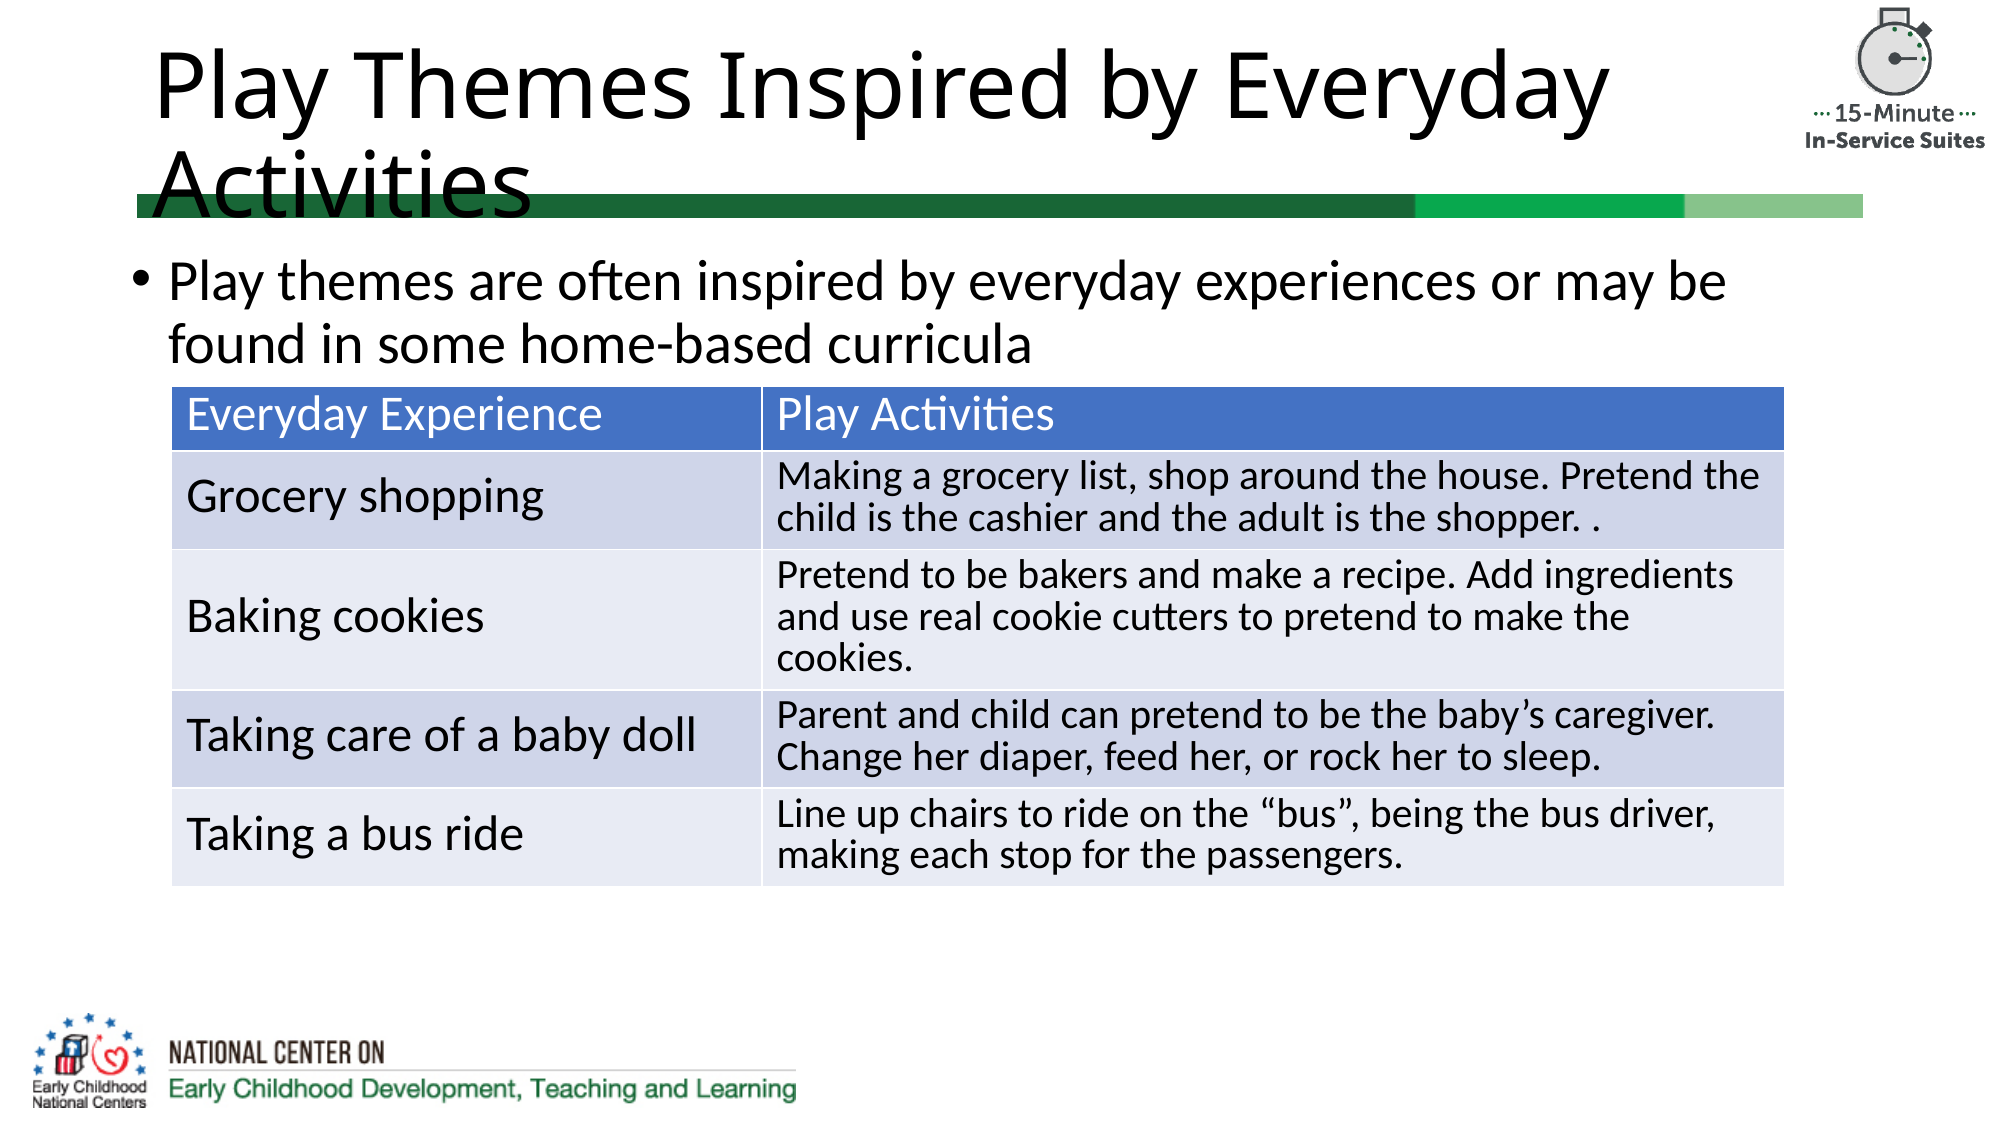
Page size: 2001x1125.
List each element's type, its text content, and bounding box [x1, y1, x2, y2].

table_cell Taking a bus ride [172, 789, 761, 886]
picture [33, 1013, 796, 1108]
table_cell Taking care of a baby doll [172, 691, 761, 787]
table_cell Parent and child can pretend to be the baby’s caregiver. Change her diaper, feed her, or rock her to sleep. [763, 691, 1784, 787]
table_cell Grocery shopping [172, 452, 761, 549]
table_cell Baking cookies [172, 550, 761, 689]
title Play Themes Inspired by Everyday Activities [137, 59, 1863, 218]
table_header Everyday Experience [172, 387, 761, 450]
table_cell Line up chairs to ride on the “bus”, being the bus driver, making each stop for the passengers. [763, 789, 1784, 886]
table_cell Making a grocery list, shop around the house. Pretend the child is the cashier and the adult is the shopper. . [763, 452, 1784, 549]
picture [1790, 0, 1999, 161]
table_header Play Activities [763, 387, 1784, 450]
table_cell Pretend to be bakers and make a recipe. Add ingredients and use real cookie cutters to pretend to make the cookies. [763, 550, 1784, 689]
list Play themes are often inspired by everyday experiences or may be found in some home-based curricula [115, 242, 1841, 957]
